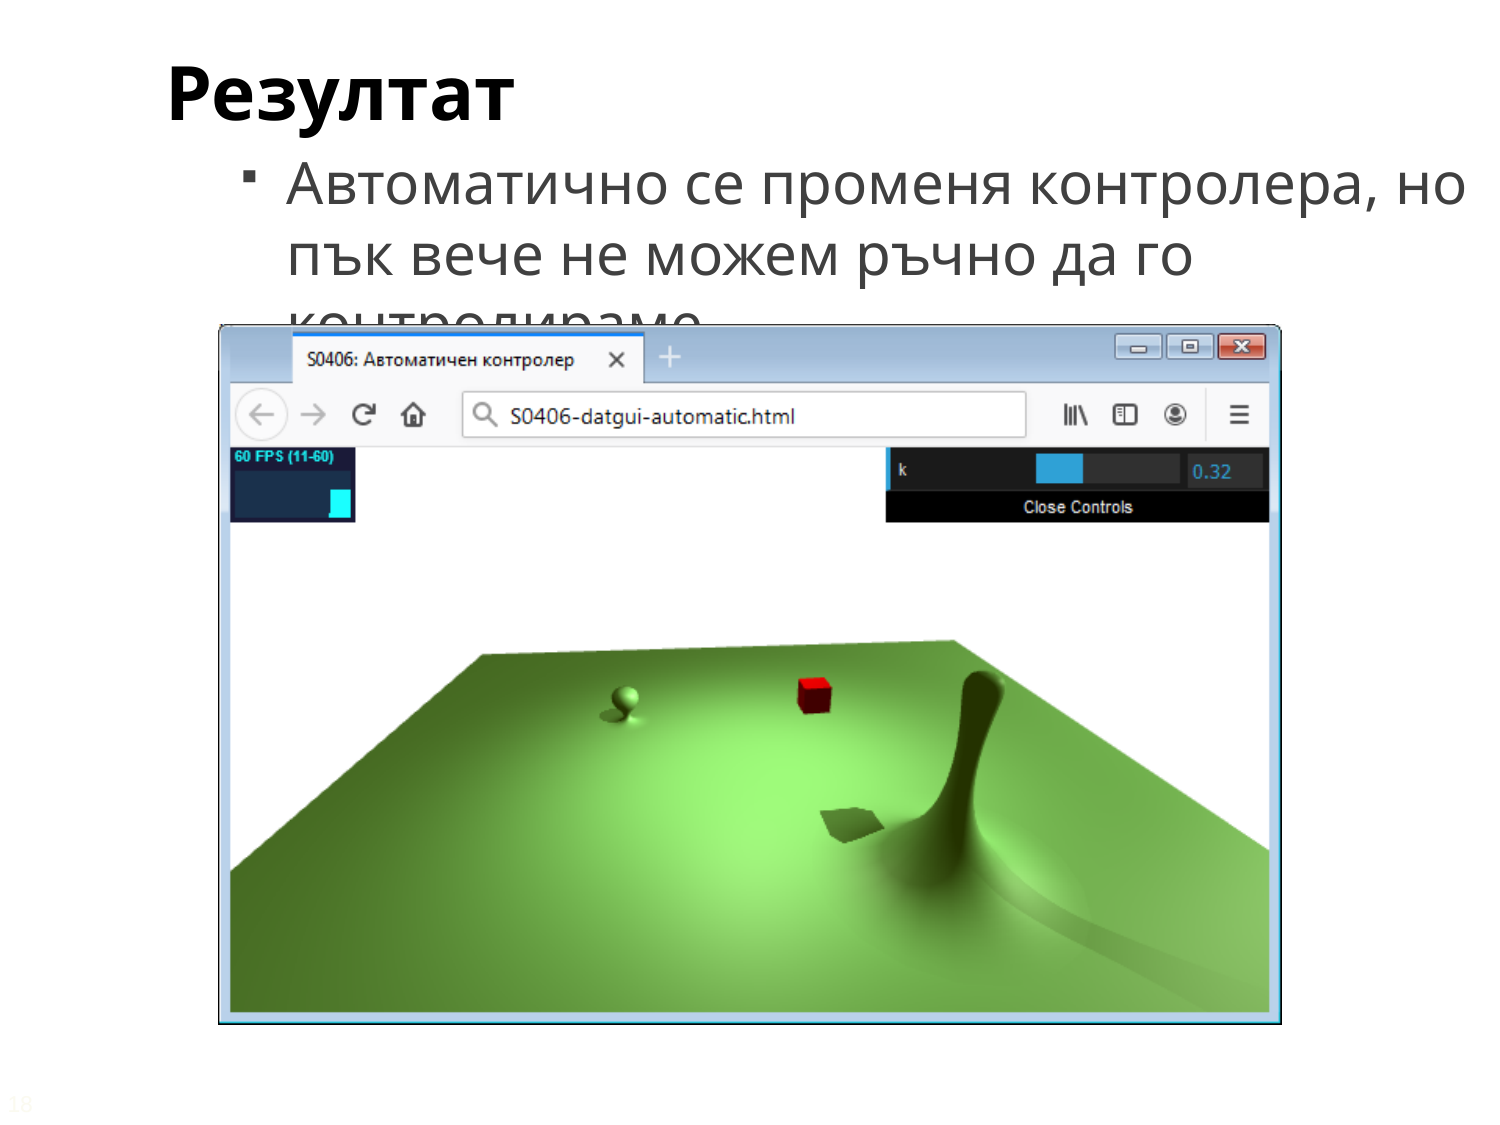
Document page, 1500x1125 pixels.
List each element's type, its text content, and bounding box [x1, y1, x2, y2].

list Резултат Автоматично се променя контролера, но пък вече не можем ръчно да го контролираме [150, 37, 1488, 1113]
picture [218, 324, 1282, 1026]
